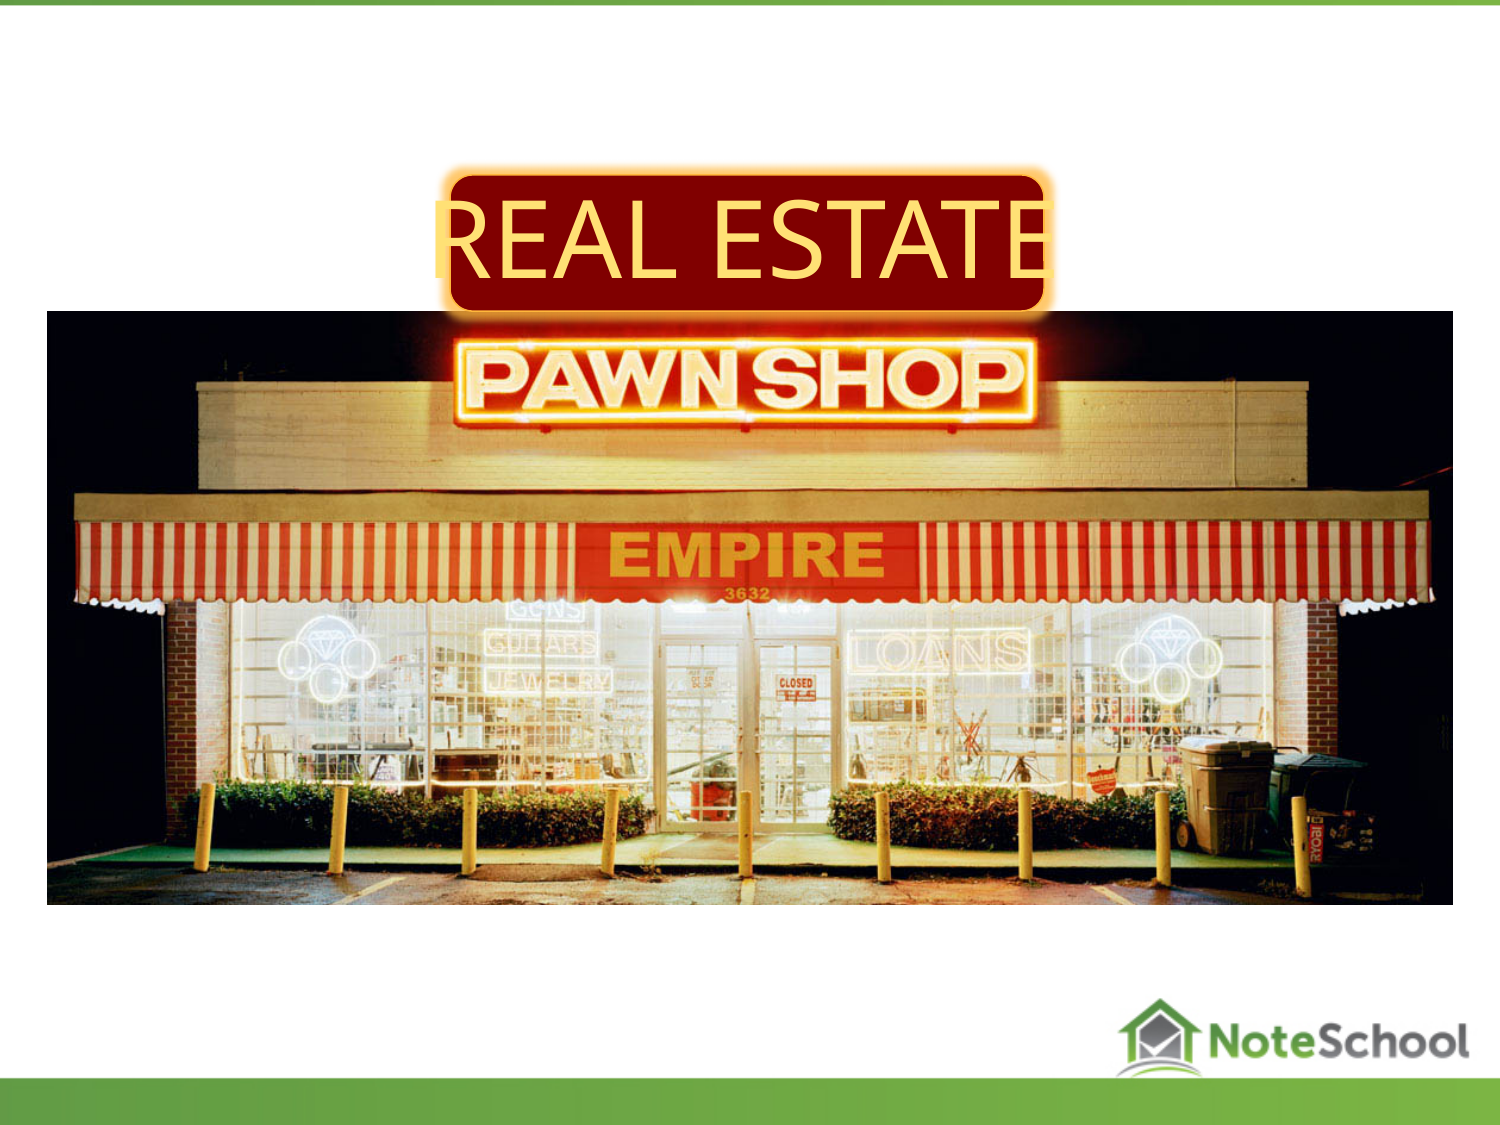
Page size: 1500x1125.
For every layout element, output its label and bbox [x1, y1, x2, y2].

picture [0, 0, 1500, 1125]
text_box [174, 162, 1313, 312]
